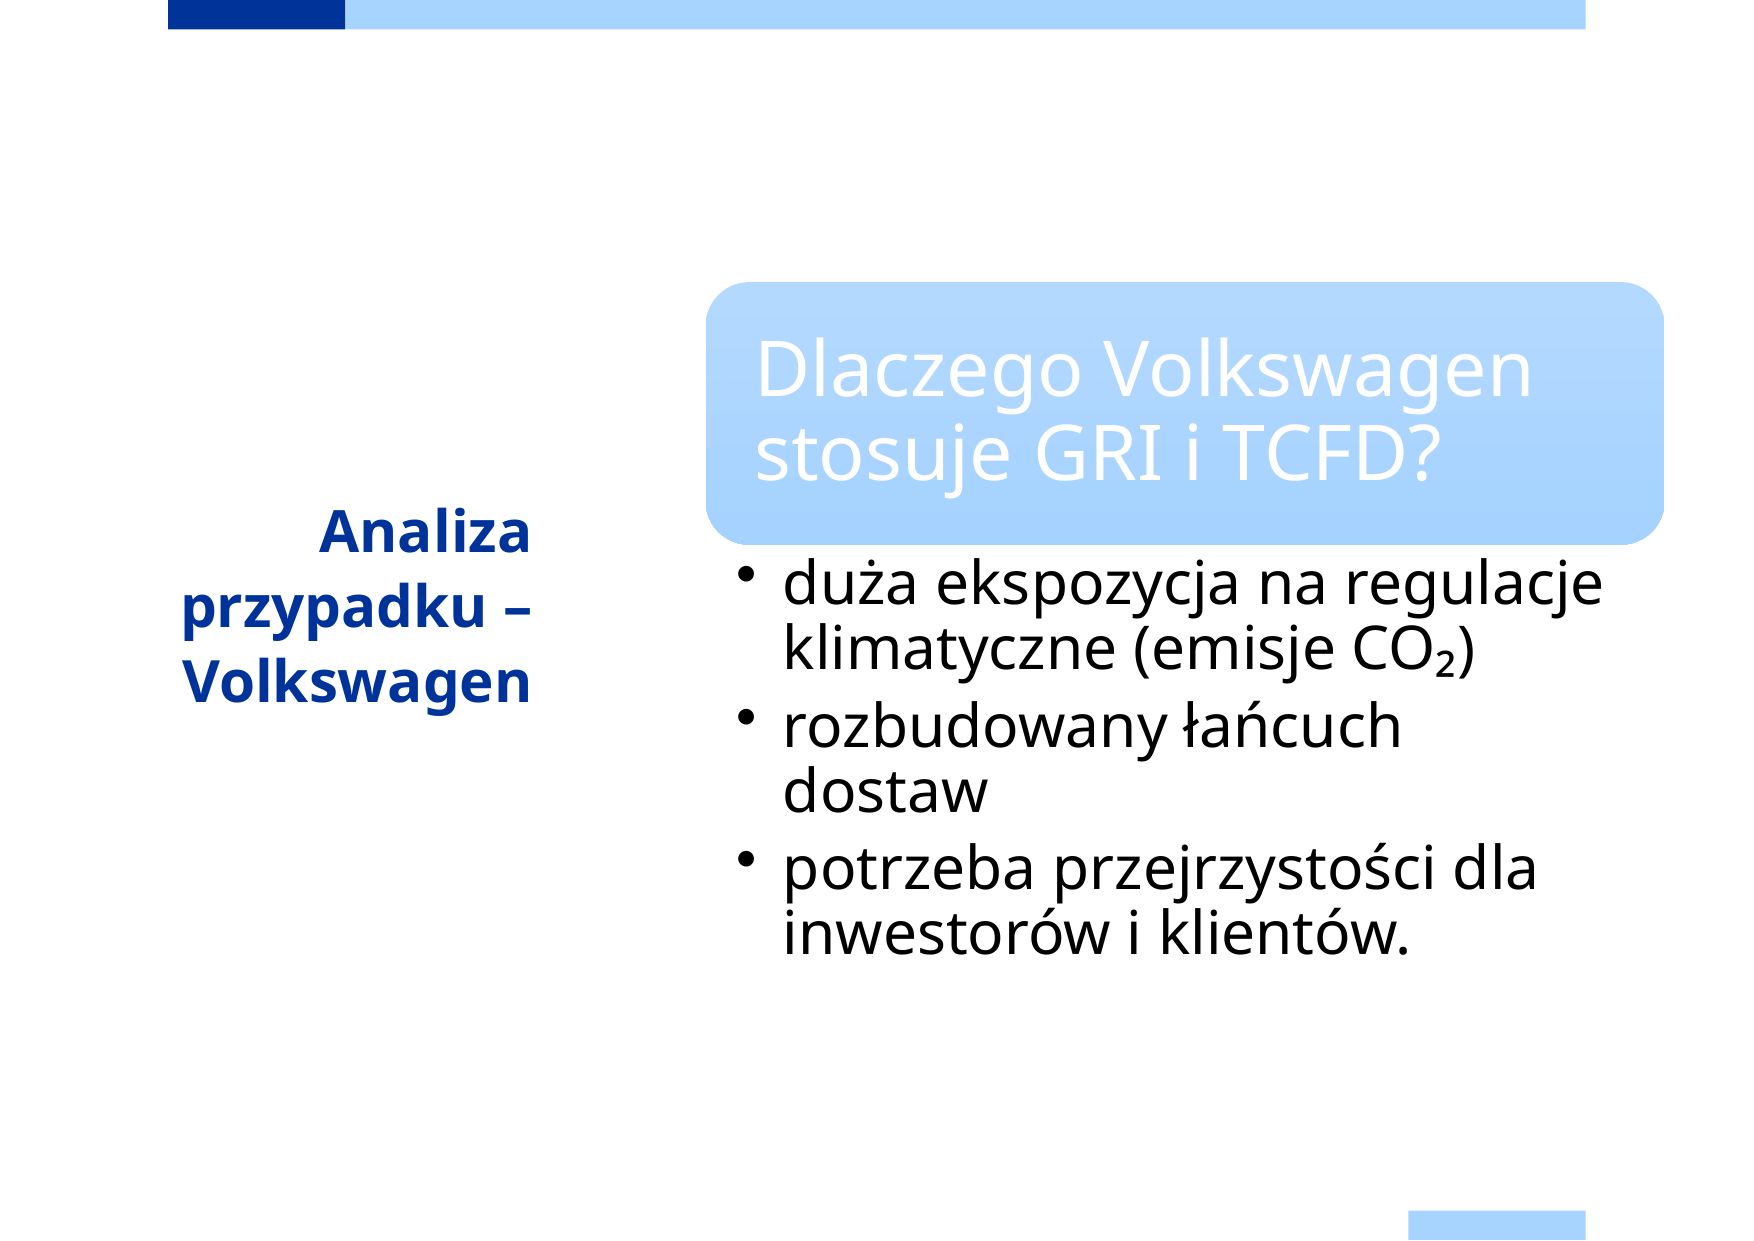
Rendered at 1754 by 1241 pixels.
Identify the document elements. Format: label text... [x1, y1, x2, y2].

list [705, 234, 1665, 1020]
title Analiza przypadku – Volkswagen [84, 368, 533, 714]
